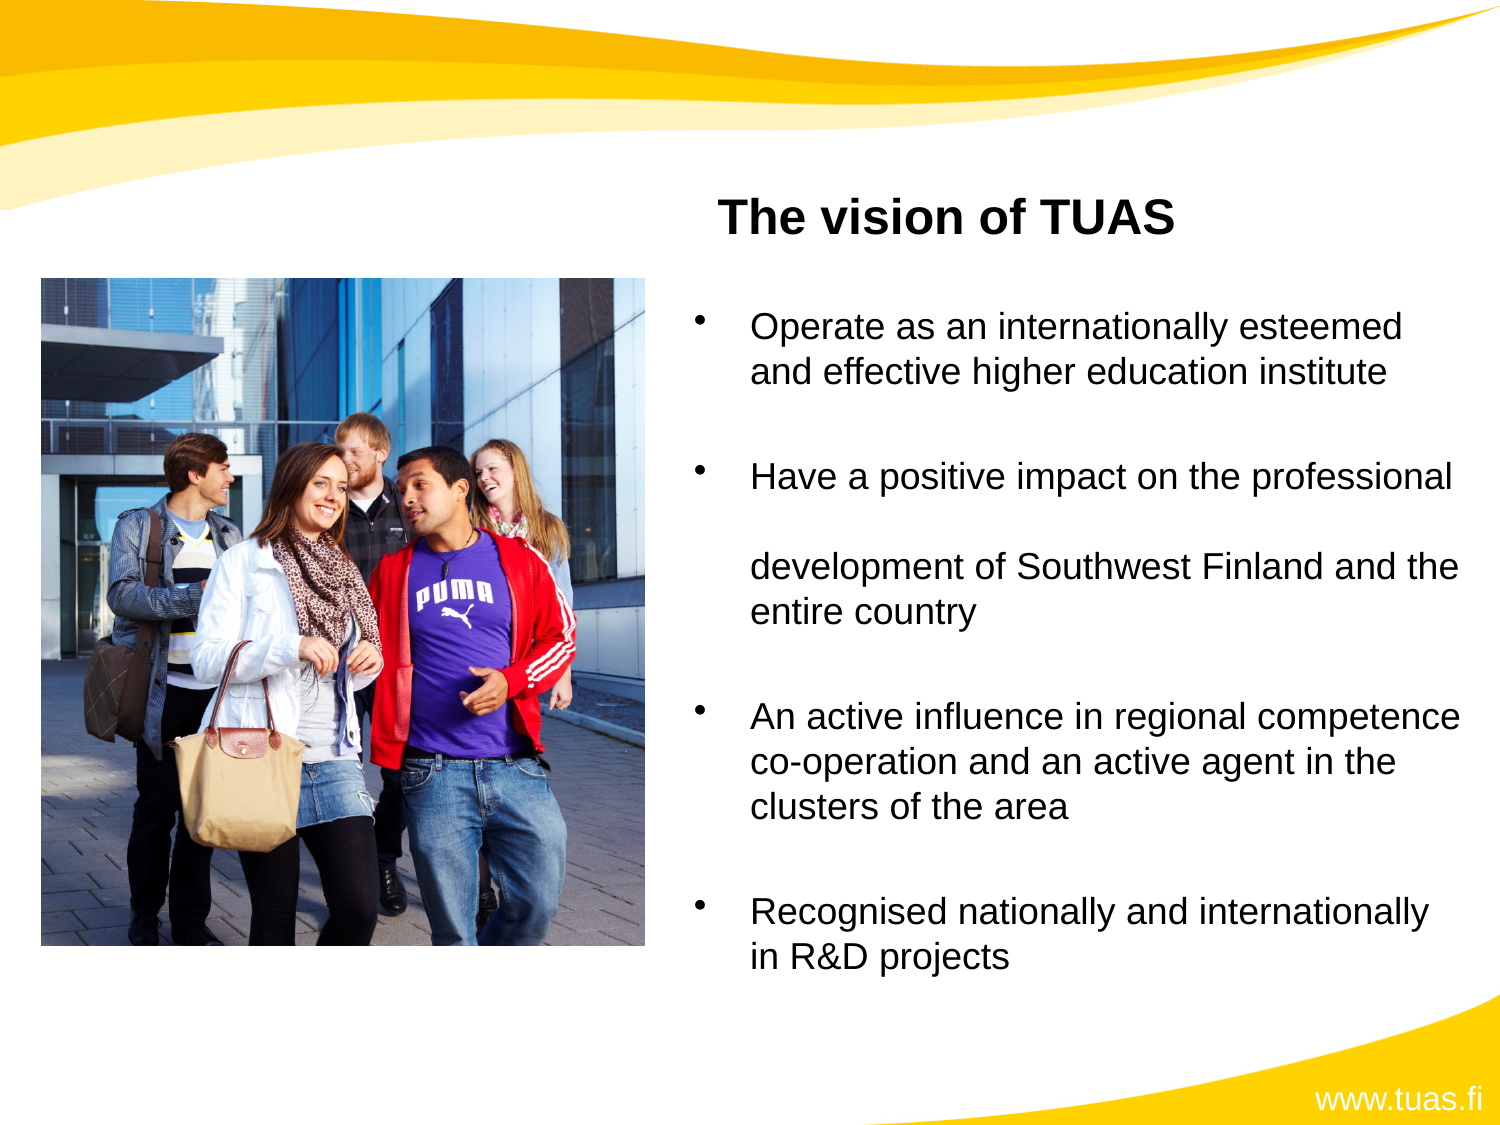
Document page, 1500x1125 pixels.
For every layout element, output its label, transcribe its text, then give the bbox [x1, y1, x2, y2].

title The vision of TUAS [702, 150, 1265, 280]
picture [40, 278, 645, 946]
picture [0, 0, 1500, 210]
picture [759, 947, 1500, 1125]
list Operate as an internationally esteemed and effective higher education institute Have a positive impact on the professional development of Southwest Finland and the entire country An active influence in regional competence co-operation and an active agent in the clusters of the area Recognised nationally and internationally in R&D projects [678, 294, 1477, 986]
